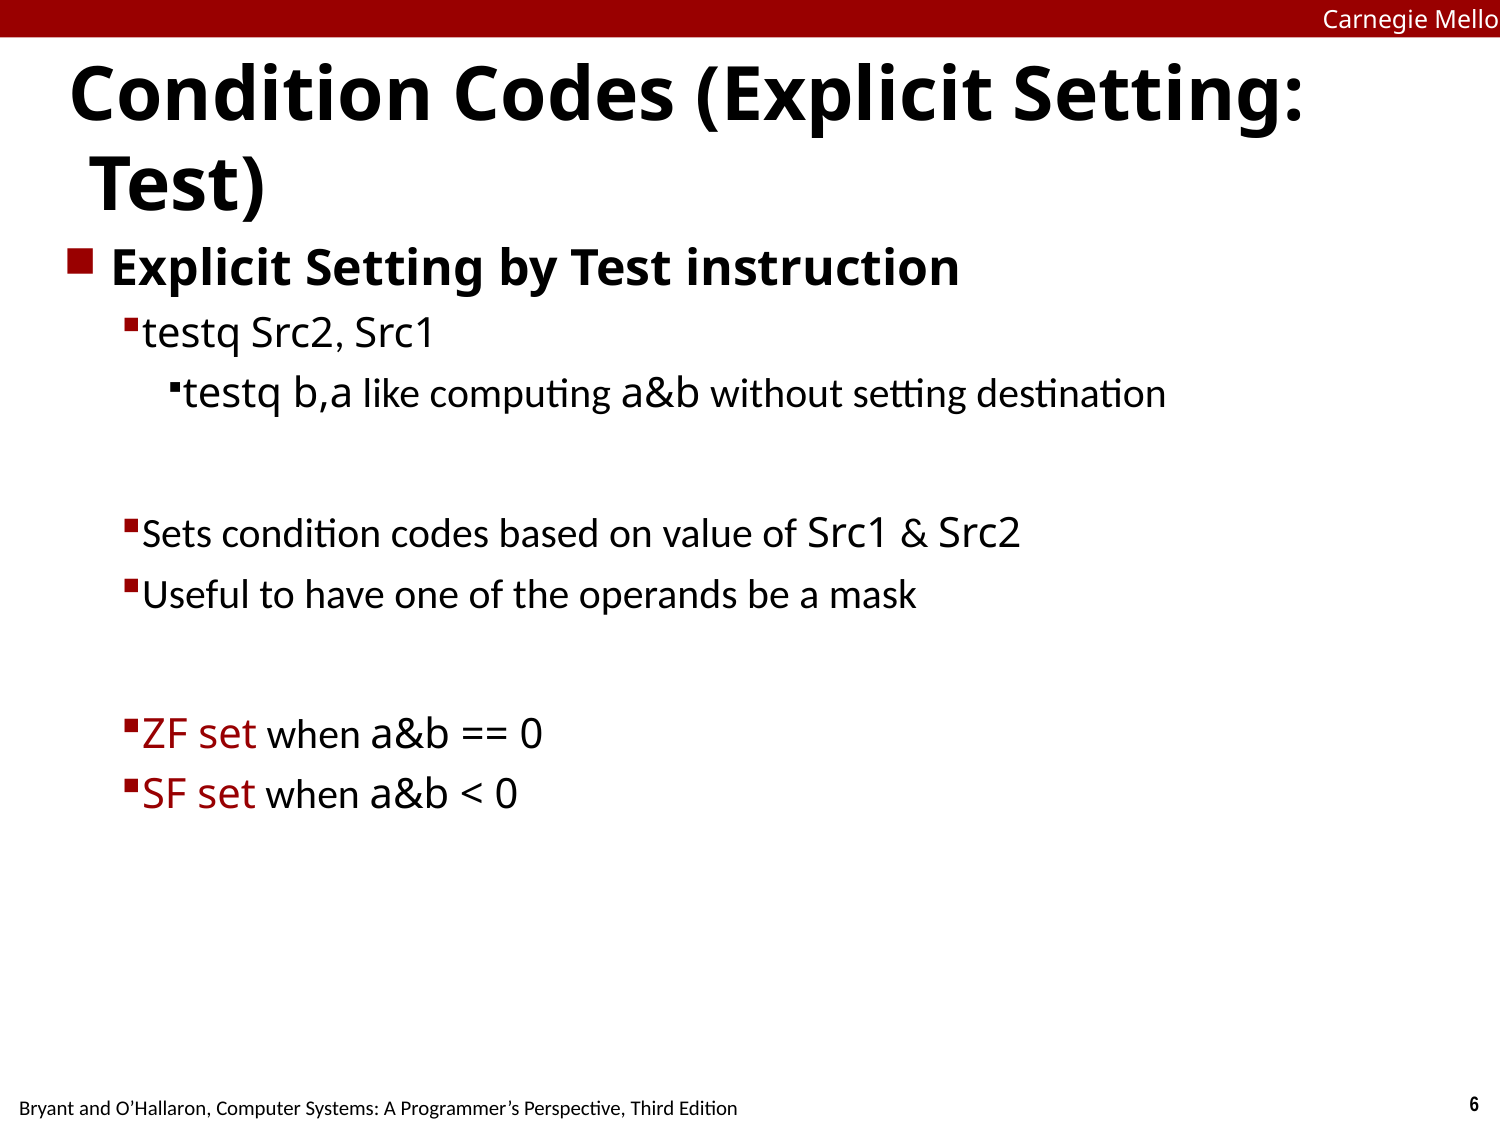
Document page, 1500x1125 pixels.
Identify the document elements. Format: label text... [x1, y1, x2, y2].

text_box Carnegie Mellon [1322, 3, 1500, 33]
text_box [0, 0, 1500, 38]
list Explicit Setting by Test instruction testq Src2, Src1 testq b,a like computing a&b without setting destination Sets condition codes based on value of Src1 & Src2 Useful to have one of the operands be a mask ZF set when a&b == 0 SF set when a&b < 0 [62, 228, 1438, 1122]
title Condition Codes (Explicit Setting: Test) [62, 41, 1438, 228]
